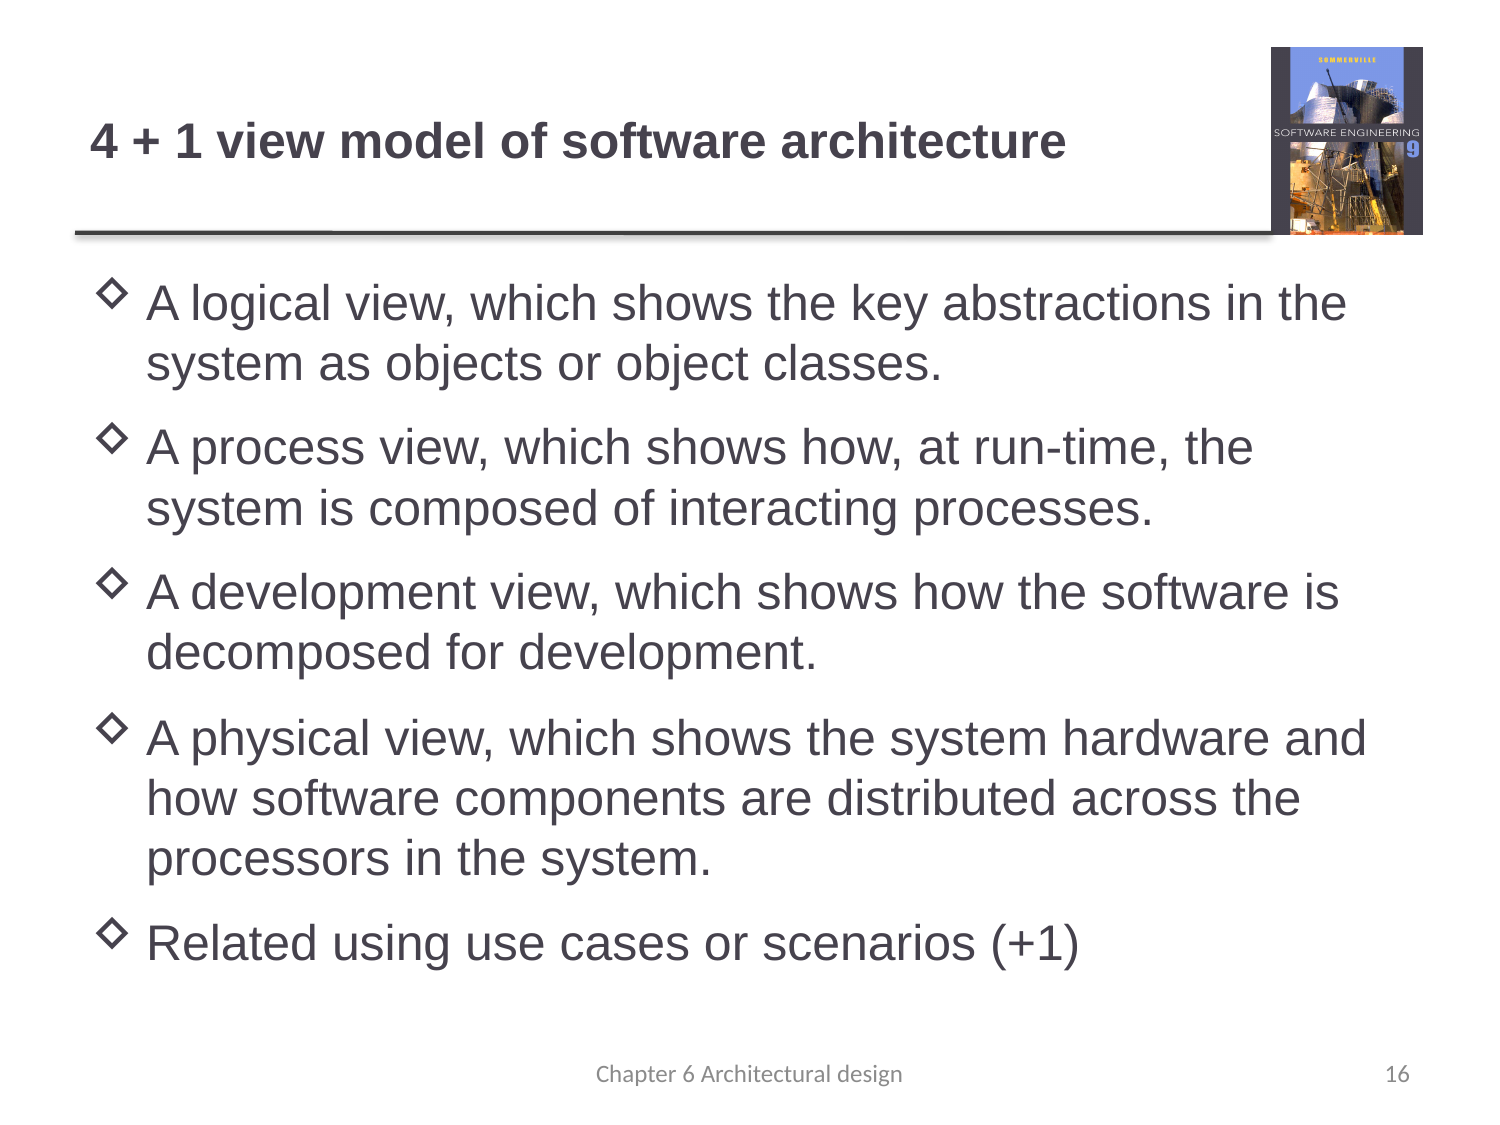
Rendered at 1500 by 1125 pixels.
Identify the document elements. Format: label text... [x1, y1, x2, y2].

title 4 + 1 view model of software architecture [74, 44, 1272, 233]
list A logical view, which shows the key abstractions in the system as objects or object classes. A process view, which shows how, at run-time, the system is composed of interacting processes. A development view, which shows how the software is decomposed for development. A physical view, which shows the system hardware and how software components are distributed across the processors in the system. Related using use cases or scenarios (+1) [75, 262, 1425, 1005]
picture [1272, 47, 1423, 235]
slide_number 16 [1074, 1042, 1425, 1103]
footer Chapter 6 Architectural design [512, 1042, 988, 1103]
